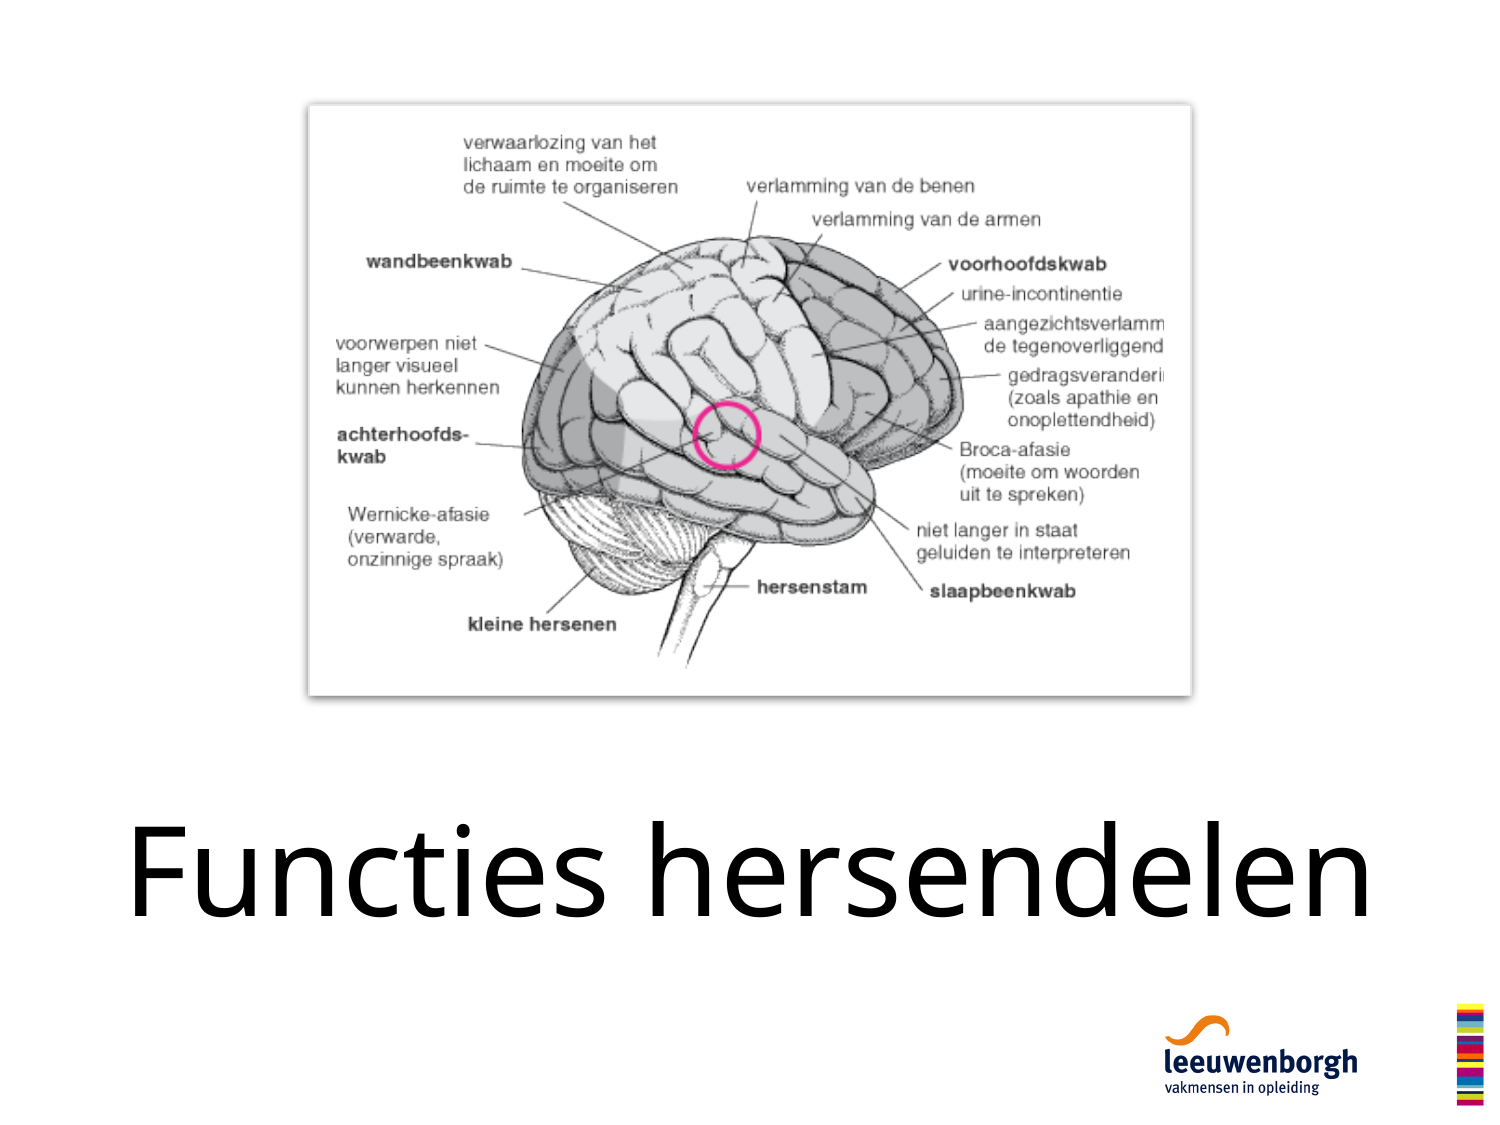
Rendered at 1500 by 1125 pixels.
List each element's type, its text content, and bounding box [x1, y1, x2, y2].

text_box [308, 104, 1192, 696]
picture [335, 131, 1165, 669]
title Functies hersendelen [80, 729, 1422, 951]
picture [1149, 1003, 1484, 1106]
